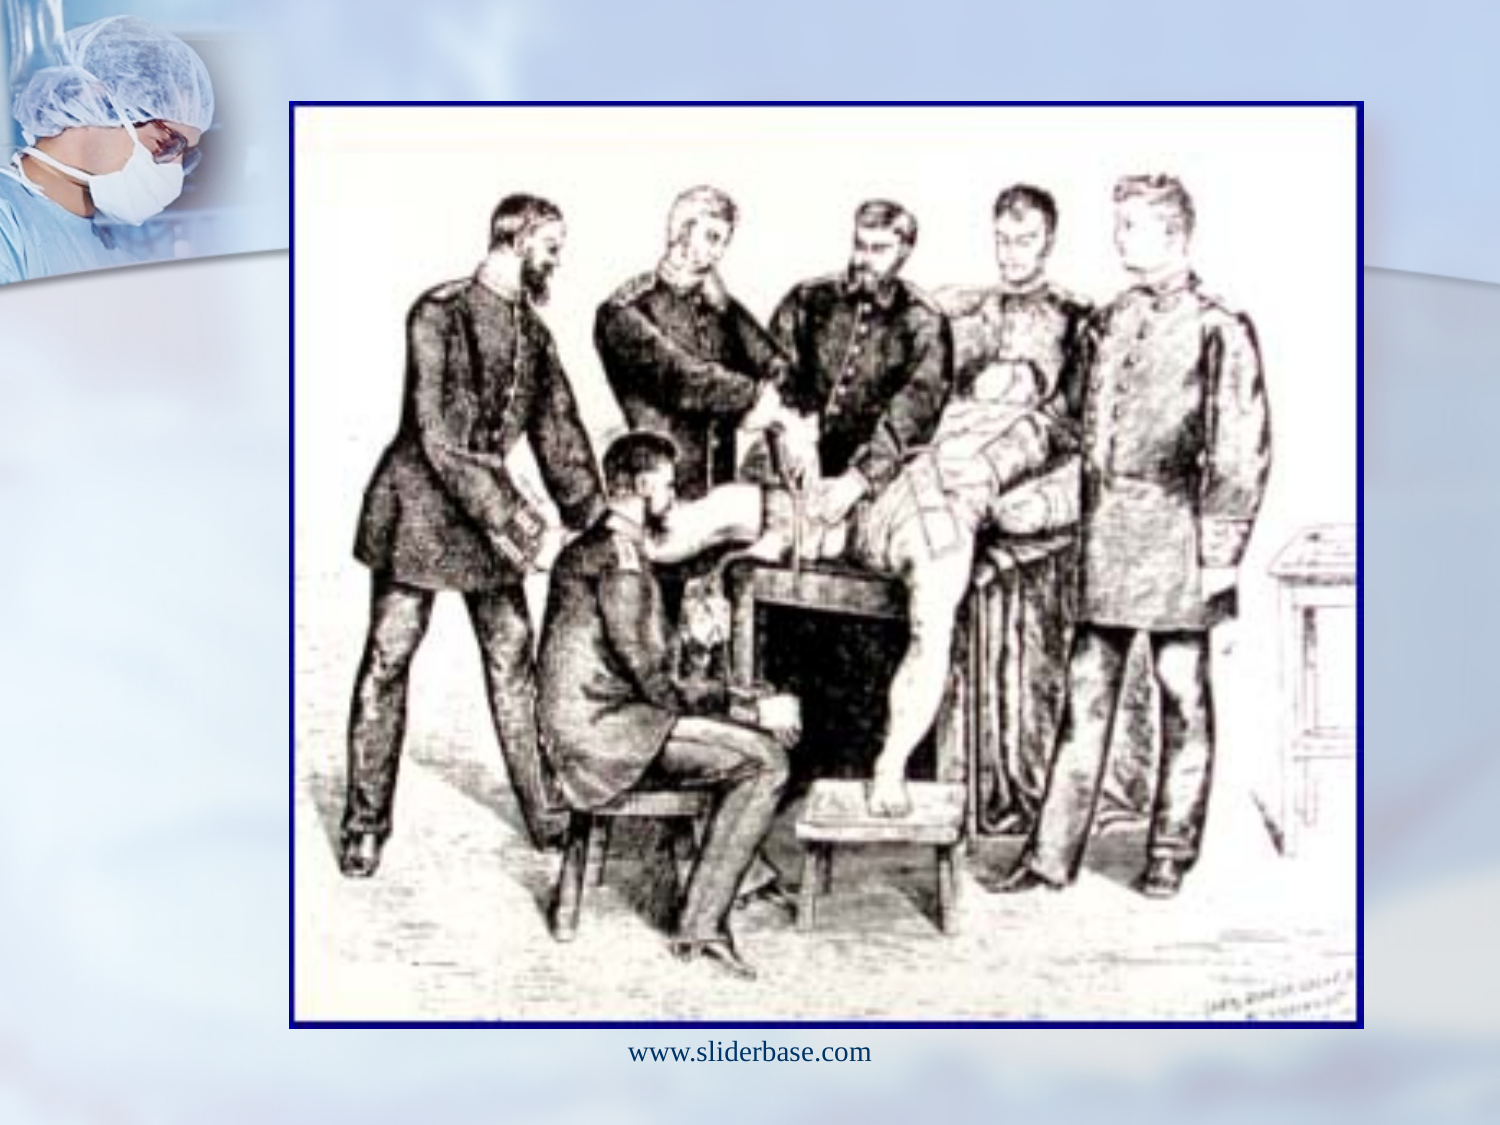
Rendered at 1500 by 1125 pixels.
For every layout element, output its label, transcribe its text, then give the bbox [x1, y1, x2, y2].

footer www.sliderbase.com [512, 1038, 988, 1103]
picture [0, 0, 1500, 1125]
